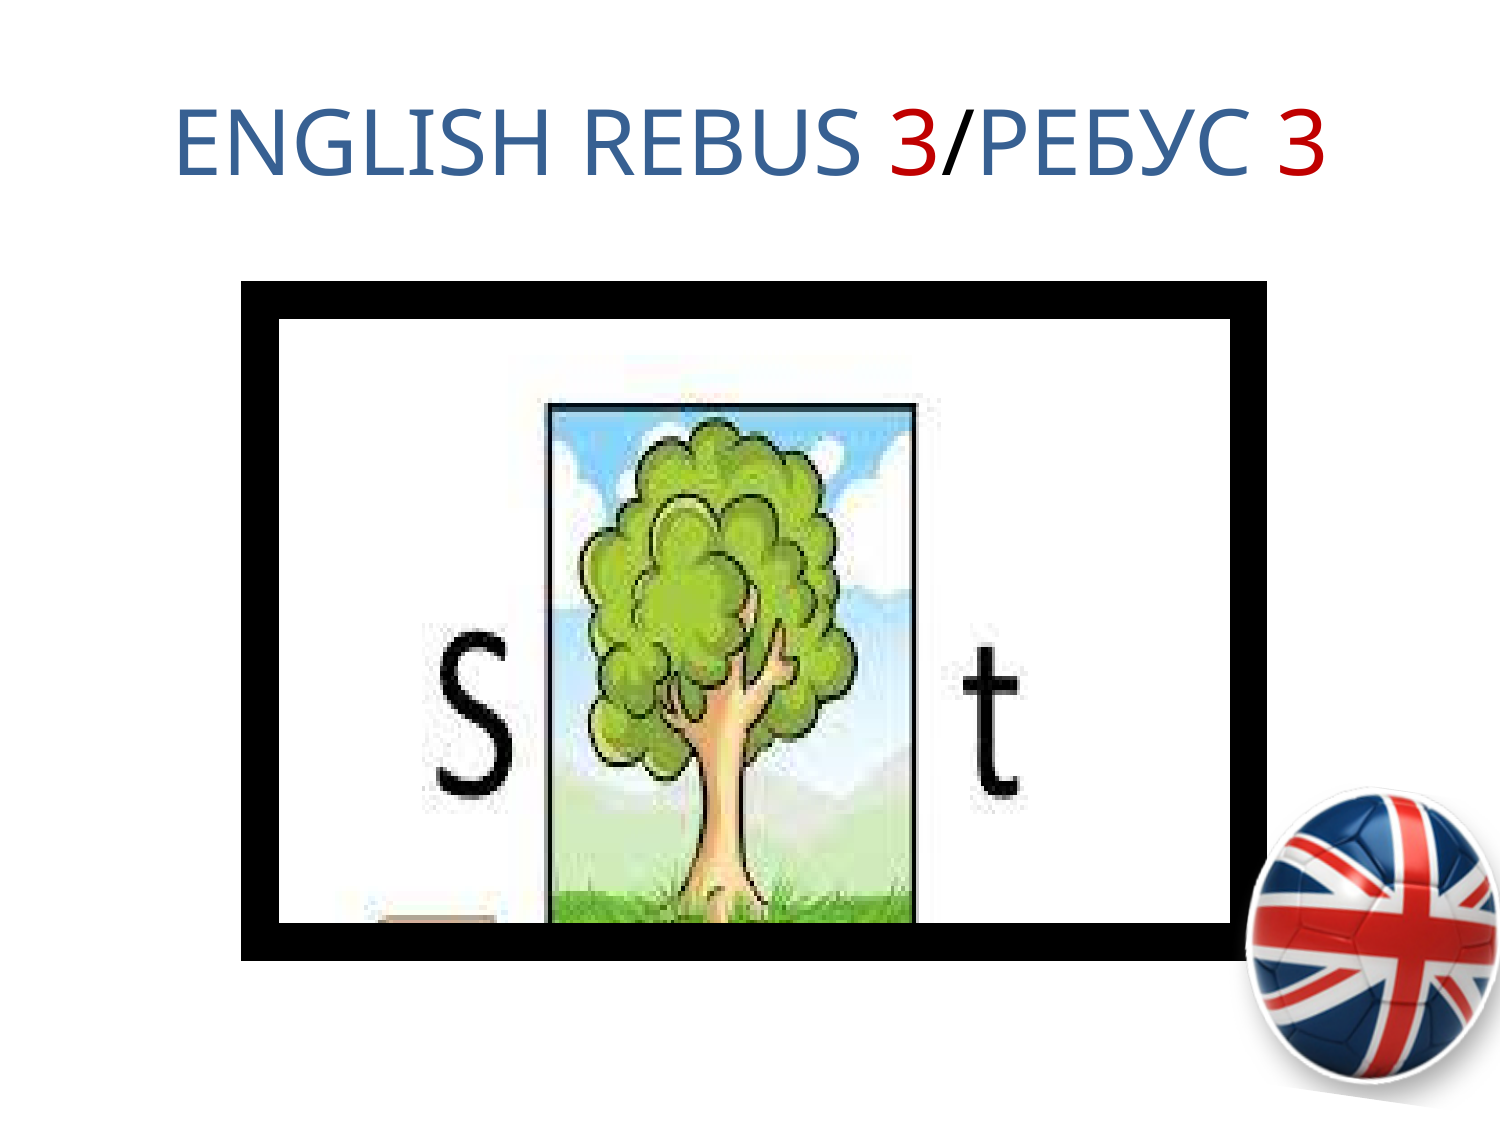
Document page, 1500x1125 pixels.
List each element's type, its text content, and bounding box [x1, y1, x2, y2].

picture [1205, 768, 1500, 1118]
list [278, 318, 1230, 924]
title ENGLISH REBUS 3/РЕБУС 3 [75, 45, 1425, 233]
